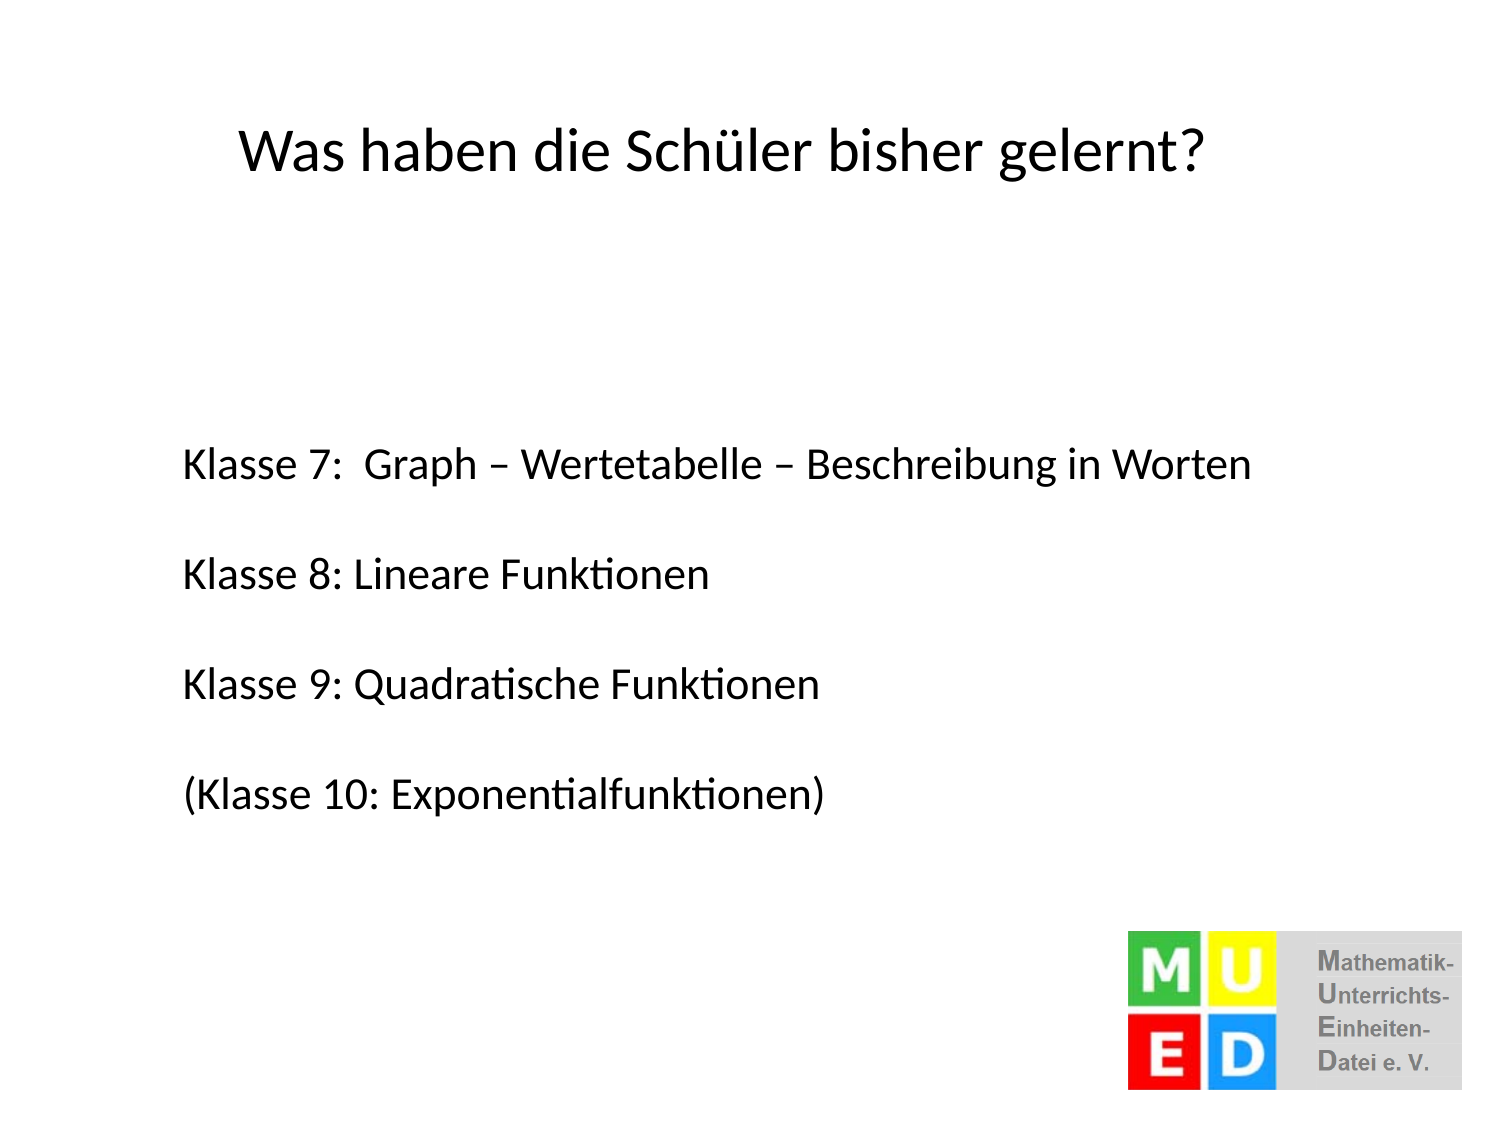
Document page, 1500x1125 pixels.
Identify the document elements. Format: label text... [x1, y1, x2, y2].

text_box Was haben die Schüler bisher gelernt? Klasse 7: Graph – Wertetabelle – Beschreibung in Worten Klasse 8: Lineare Funktionen Klasse 9: Quadratische Funktionen (Klasse 10: Exponentialfunktionen) [168, 101, 1279, 992]
picture [1127, 931, 1463, 1091]
